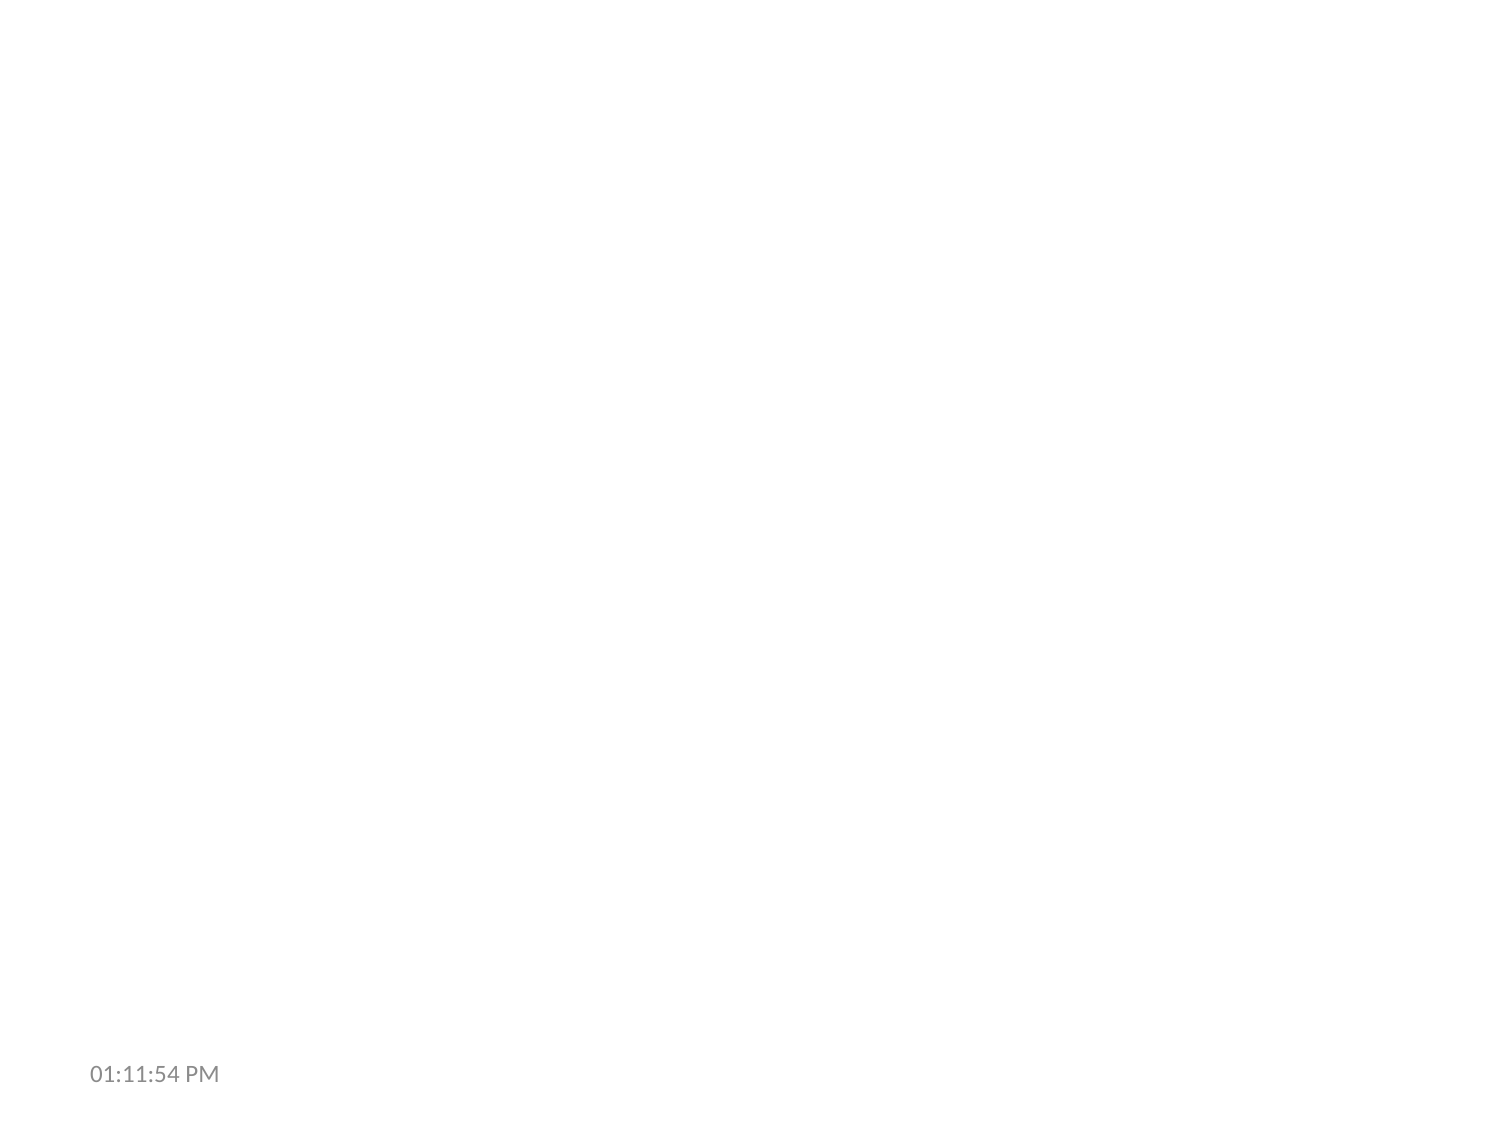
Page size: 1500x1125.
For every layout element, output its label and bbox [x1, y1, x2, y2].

slide_number [75, 1042, 425, 1103]
